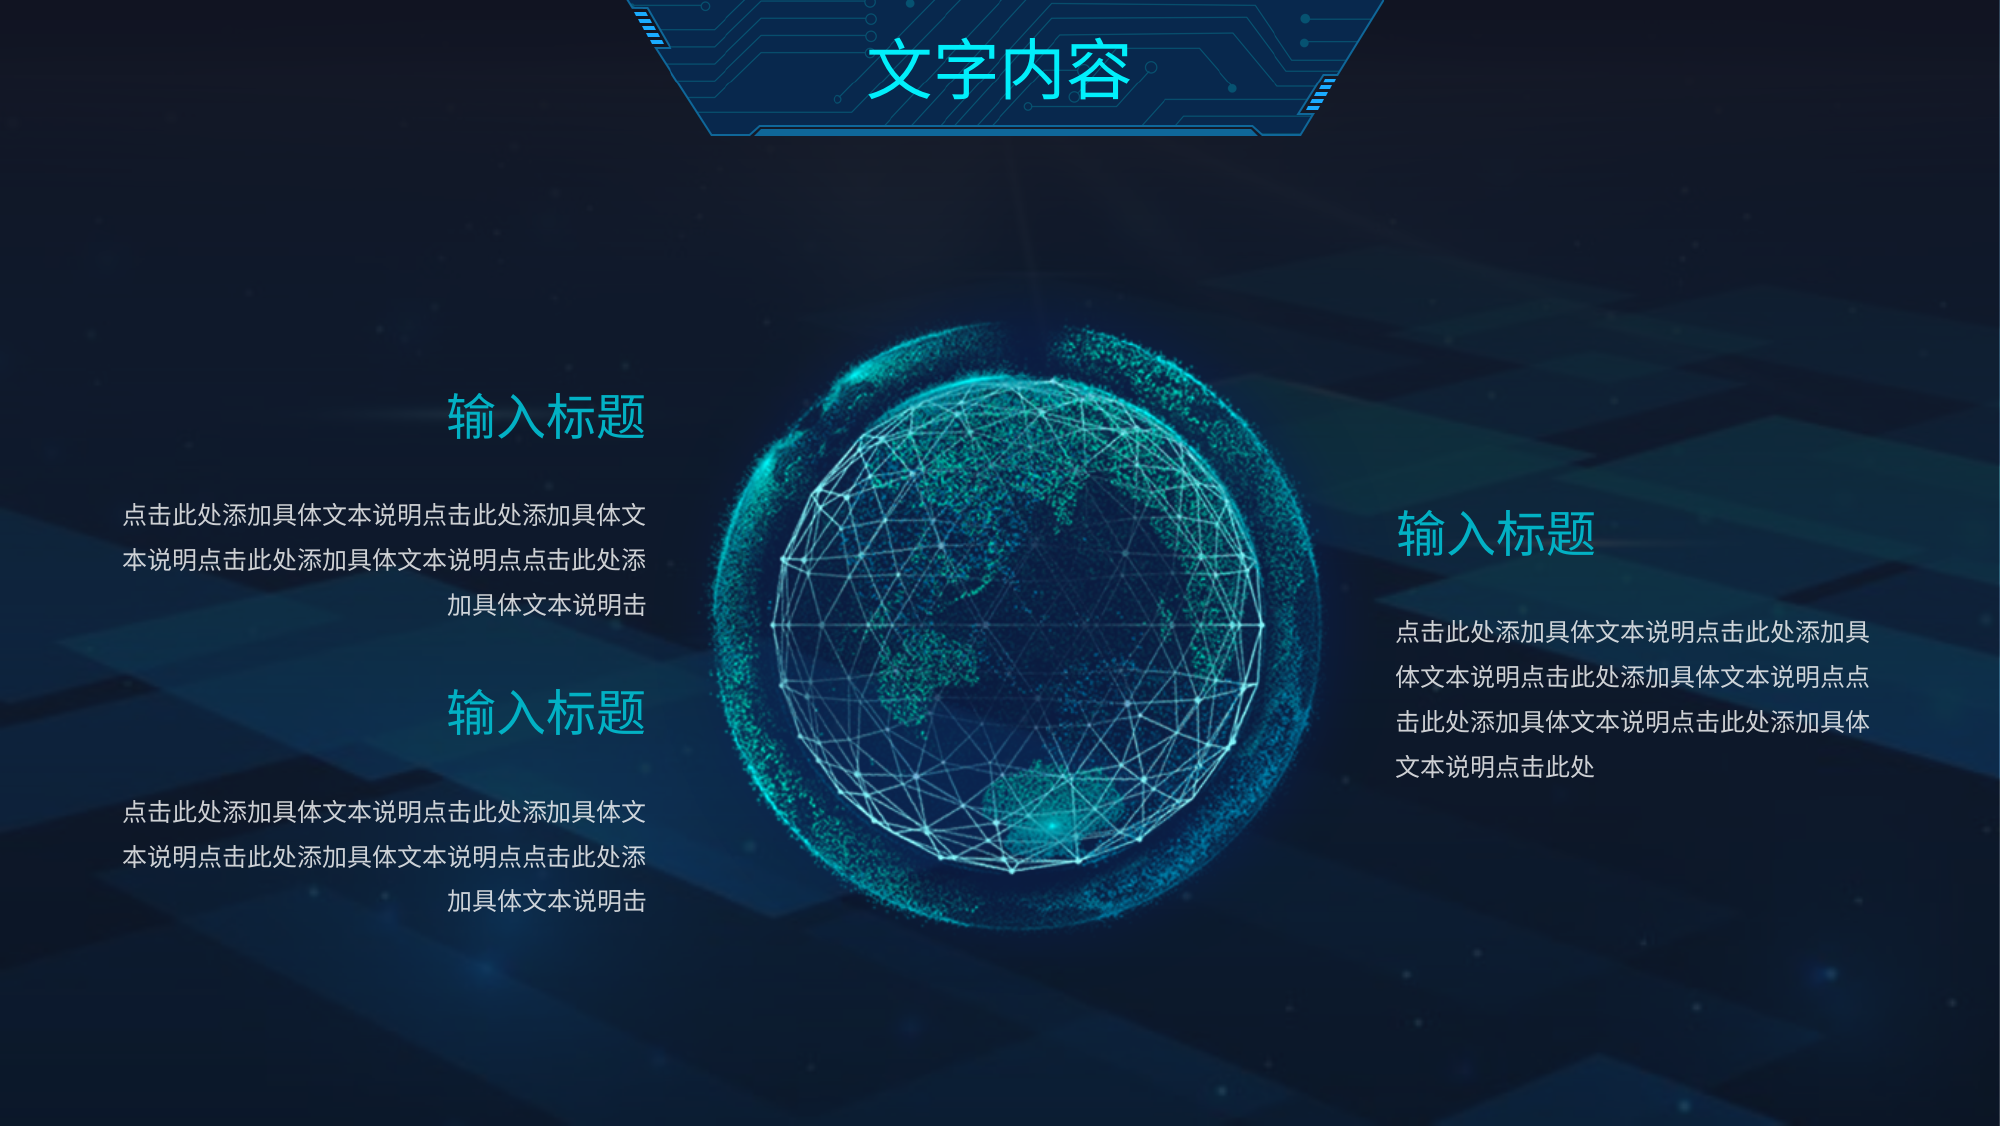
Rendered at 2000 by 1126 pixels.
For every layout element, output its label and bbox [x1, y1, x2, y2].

text_box [1380, 494, 1888, 787]
text_box [95, 674, 663, 921]
picture [575, 216, 1468, 1061]
text_box [95, 377, 663, 624]
text_box [560, 0, 1439, 167]
